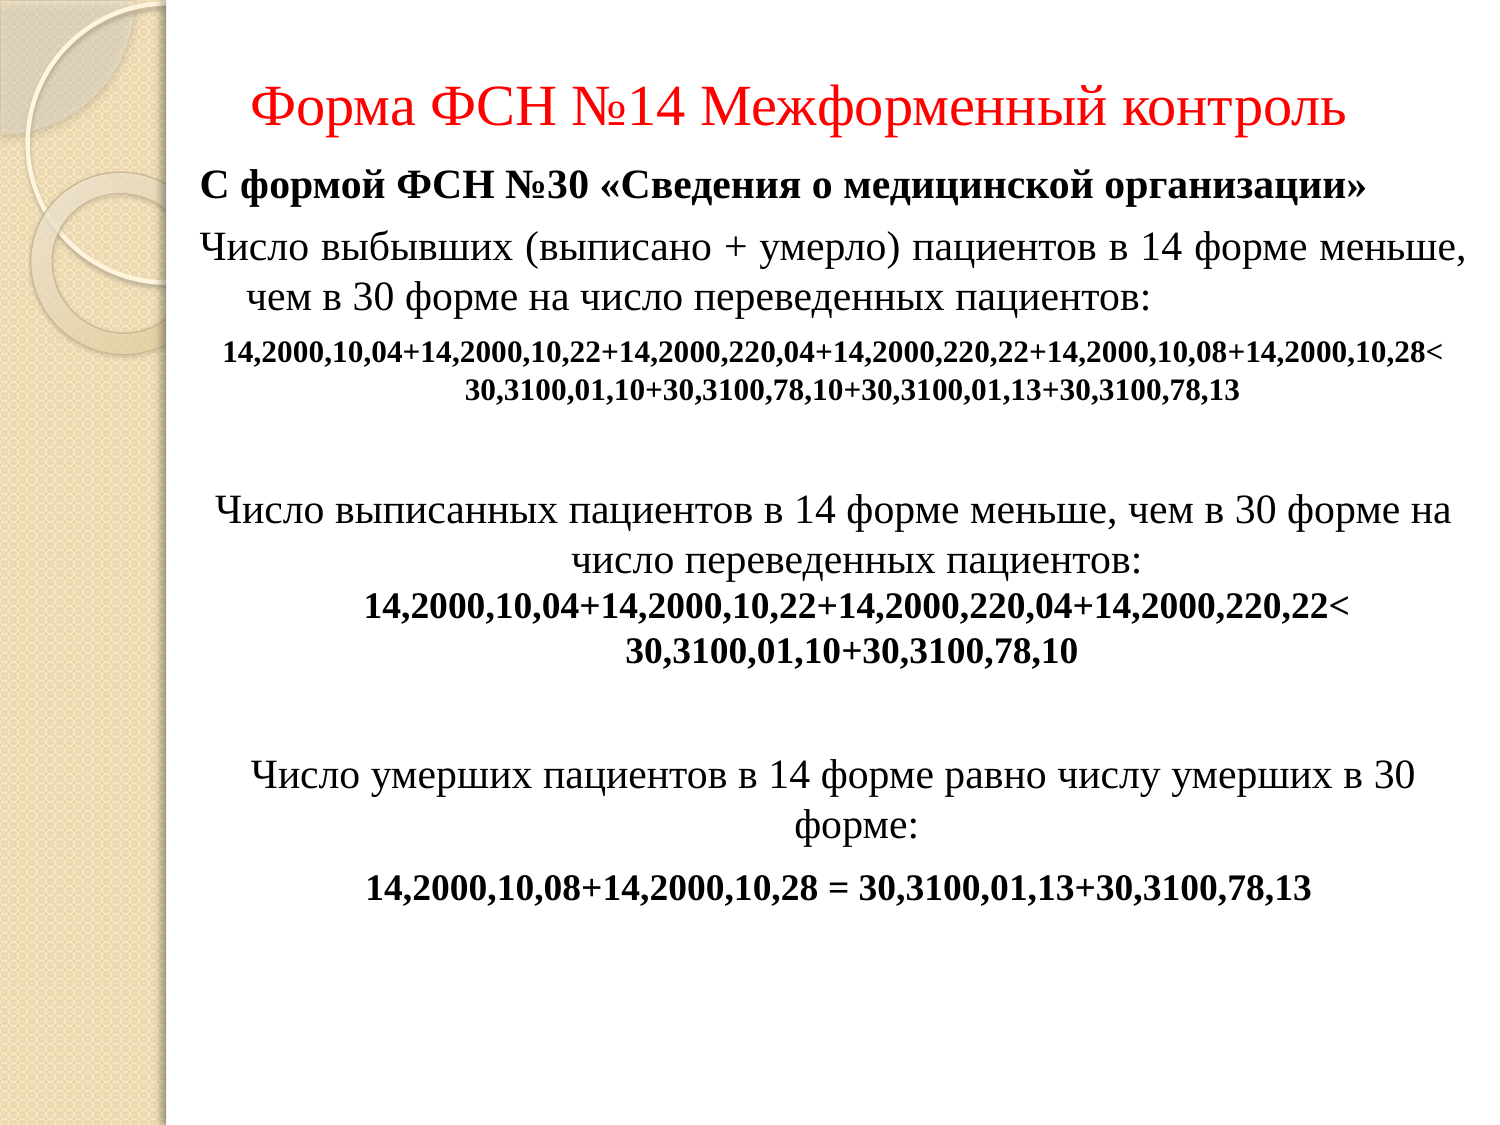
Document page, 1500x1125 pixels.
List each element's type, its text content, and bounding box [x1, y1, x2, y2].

title Форма ФСН №14 Межформенный контроль [235, 42, 1466, 149]
list С формой ФСН №30 «Сведения о медицинской организации» Число выбывших (выписано + умерло) пациентов в 14 форме меньше, чем в 30 форме на число переведенных пациентов: 14,2000,10,04+14,2000,10,22+14,2000,220,04+14,2000,220,22+14,2000,10,08+14,2000,10,28< 30,3100,01,10+30,3100,78,10+30,3100,01,13+30,3100,78,13 Число выписанных пациентов в 14 форме меньше, чем в 30 форме на число переведенных пациентов: 14,2000,10,04+14,2000,10,22+14,2000,220,04+14,2000,220,22< 30,3100,01,10+30,3100,78,10 Число умерших пациентов в 14 форме равно числу умерших в 30 форме: 14,2000,10,08+14,2000,10,28 = 30,3100,01,13+30,3100,78,13 [171, 149, 1483, 1025]
